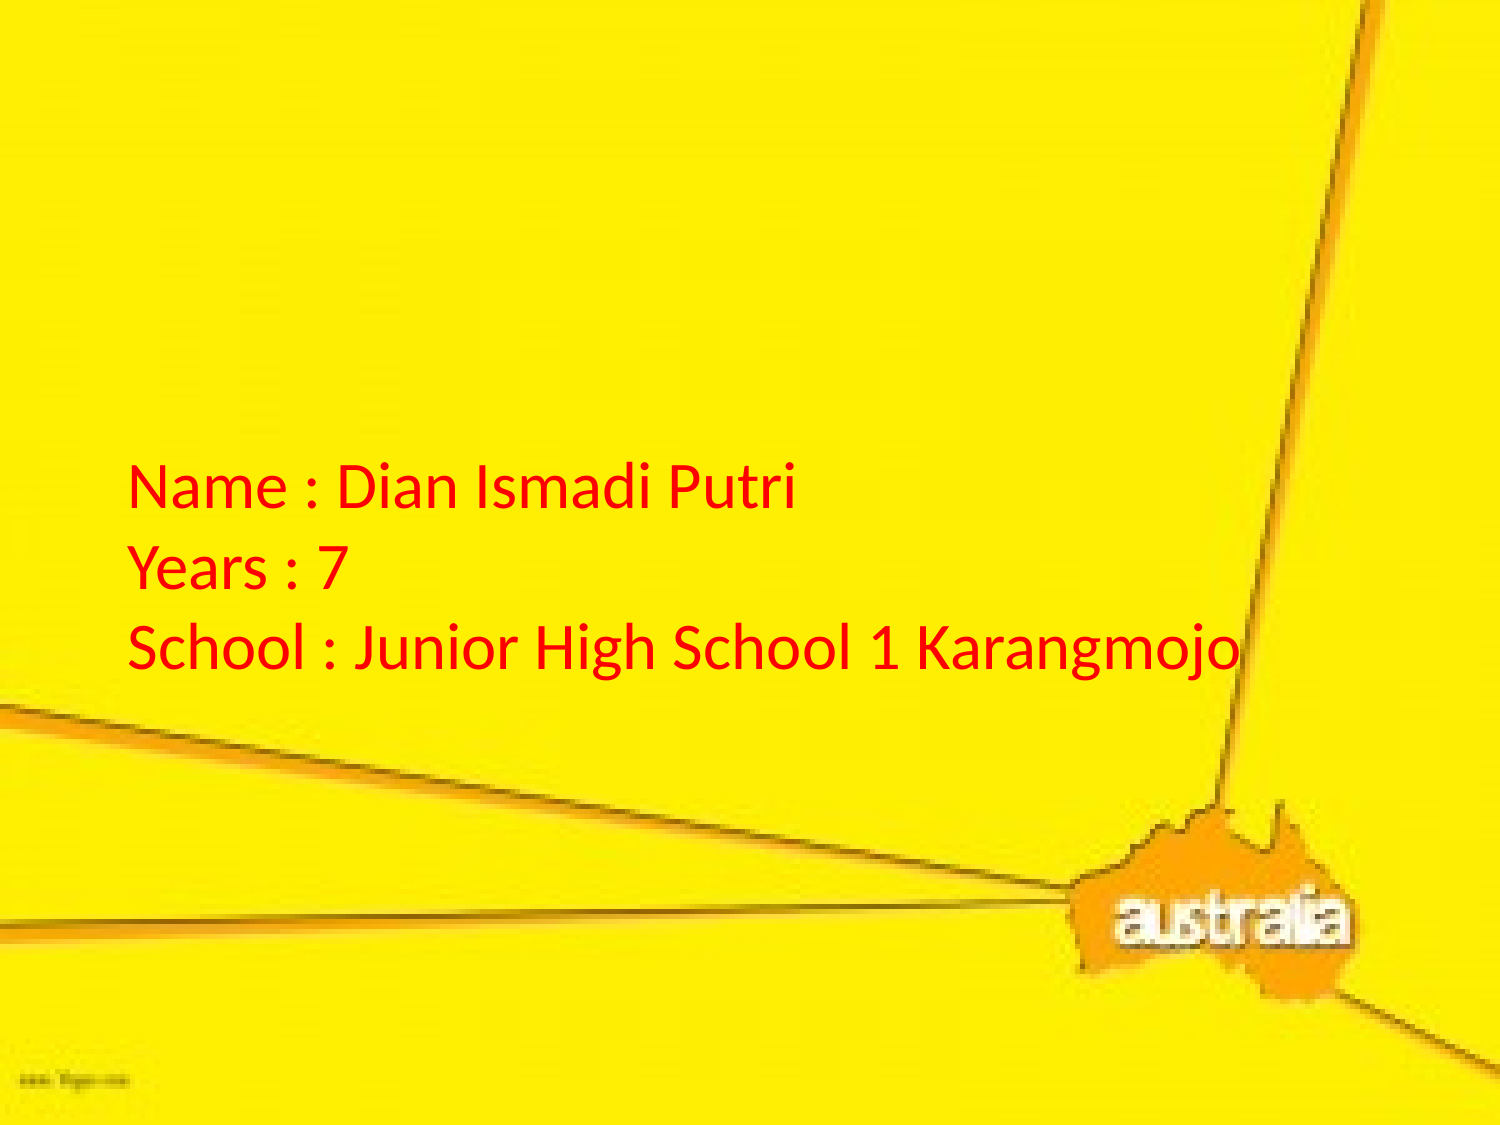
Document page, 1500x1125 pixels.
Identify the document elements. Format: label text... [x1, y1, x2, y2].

picture [0, 0, 1500, 1125]
title Name : Dian Ismadi Putri Years : 7 School : Junior High School 1 Karangmojo [112, 222, 1395, 903]
